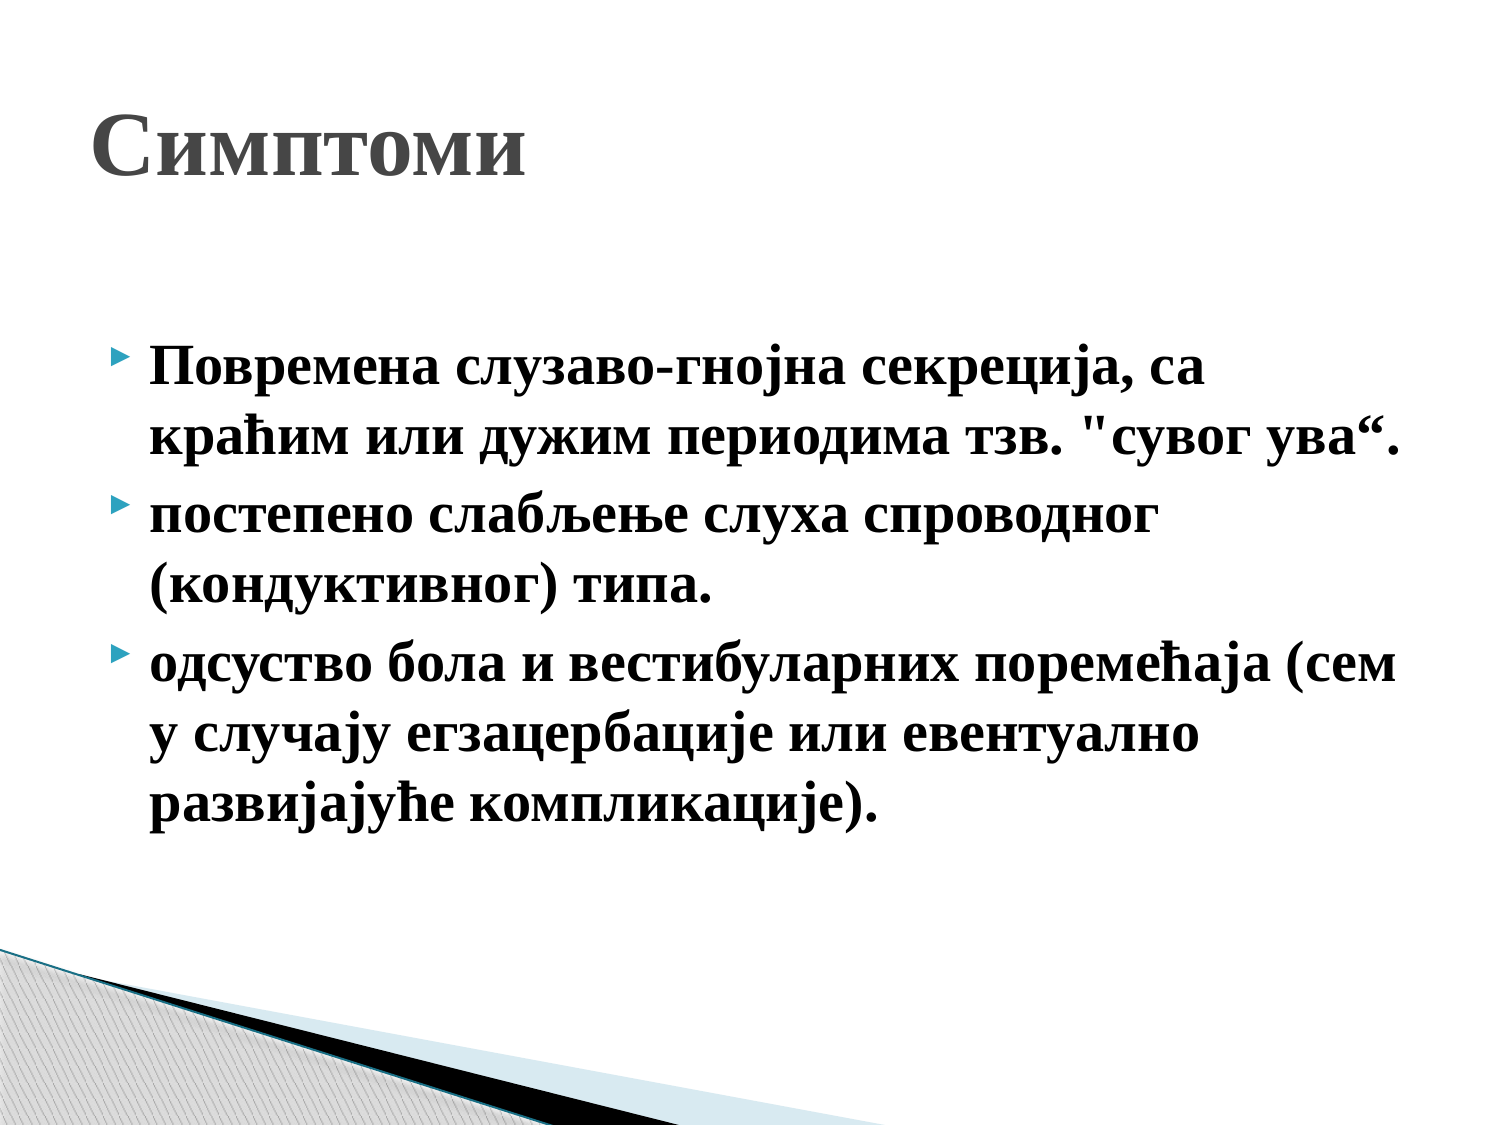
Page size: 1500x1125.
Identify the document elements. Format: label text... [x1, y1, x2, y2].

title Симптоми [75, 45, 1425, 233]
list Повремена слузаво-гнојна секреција, са краћим или дужим периодима тзв. "сувог ува“. постепено слабљење слуха спроводног (кондуктивног) типа. одсуство бола и вестибуларних поремећаја (сем у случају егзацербације или евентуално развијајуће компликације). [75, 243, 1425, 986]
